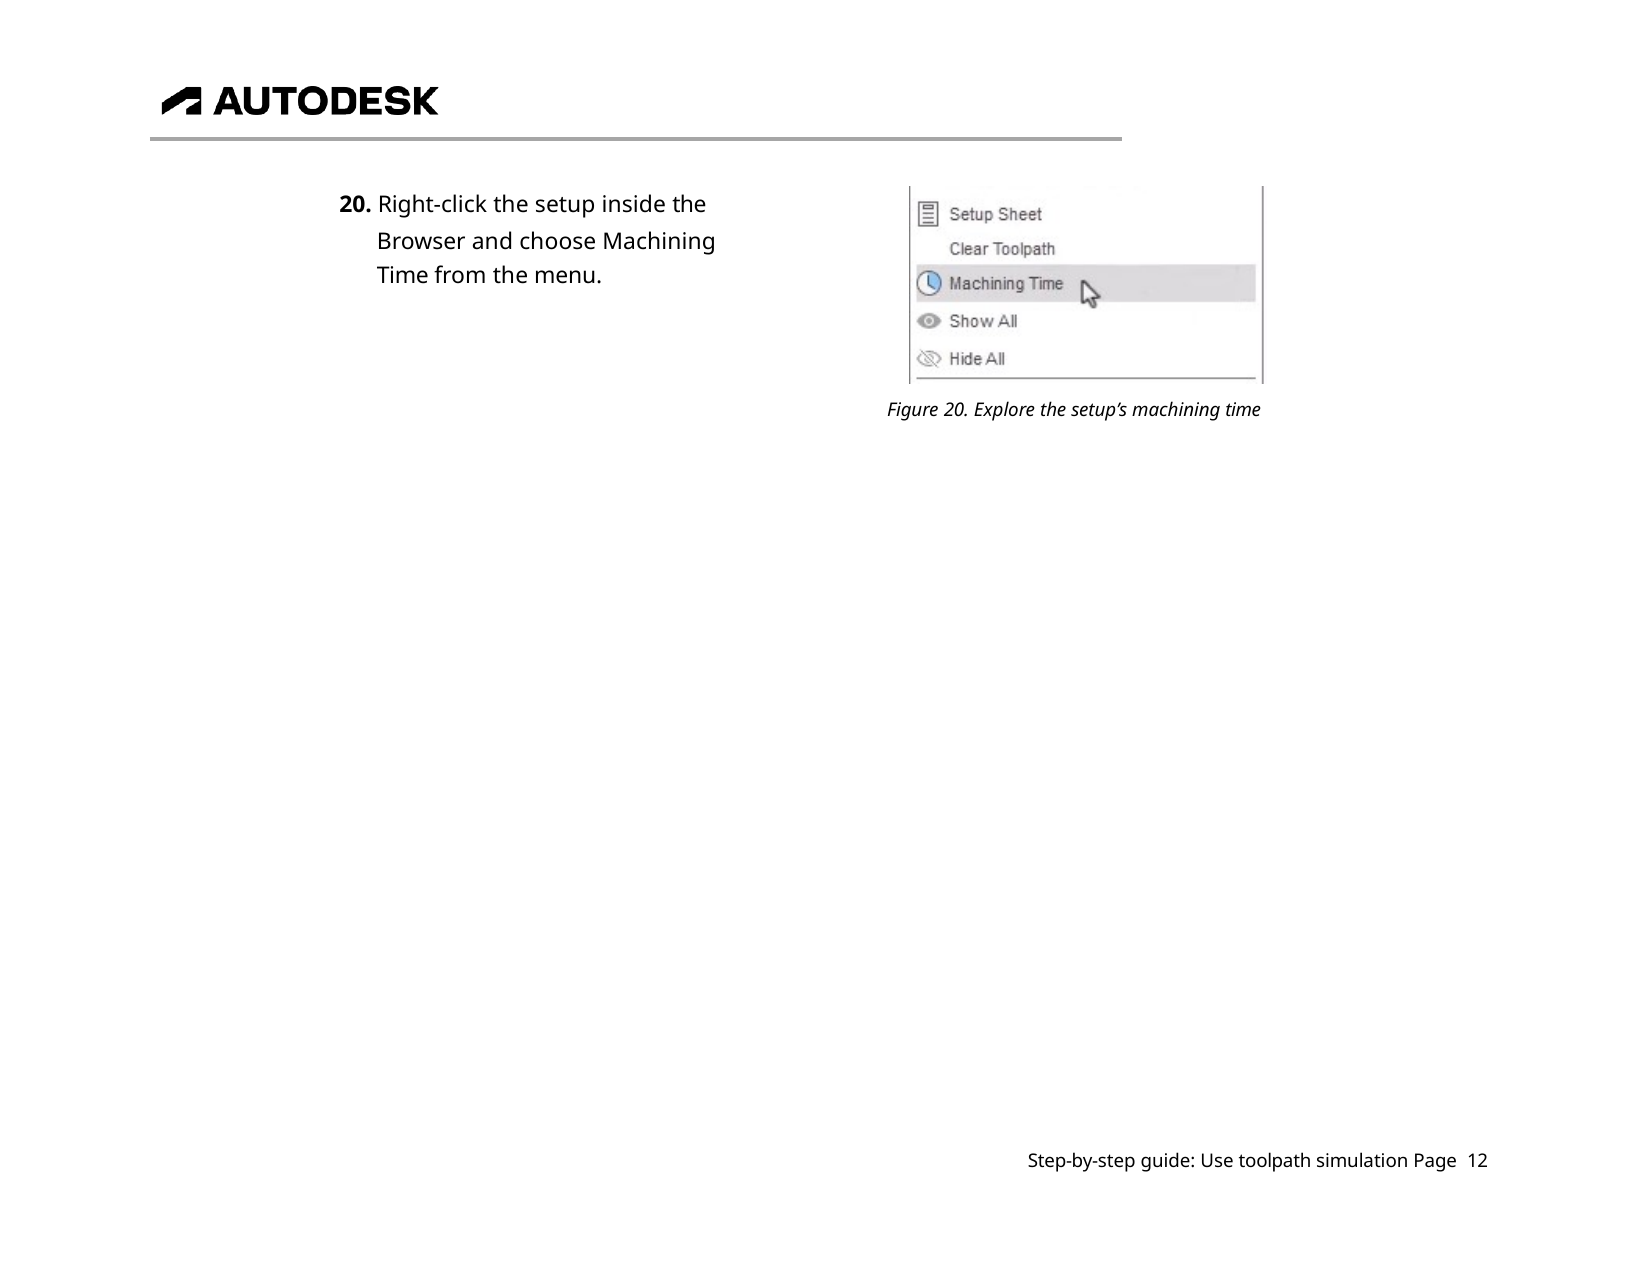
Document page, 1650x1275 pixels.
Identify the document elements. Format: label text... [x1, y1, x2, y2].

picture [161, 86, 439, 115]
picture [908, 186, 1267, 384]
slide_number Step-by-step guide: Use toolpath simulation Page 10 [1025, 1145, 1509, 1275]
table_header 20. Right-click the setup inside the Browser and choose Machining Time from the menu. [334, 187, 827, 429]
table_header Figure 20. Explore the setup’s machining time [827, 187, 1297, 429]
